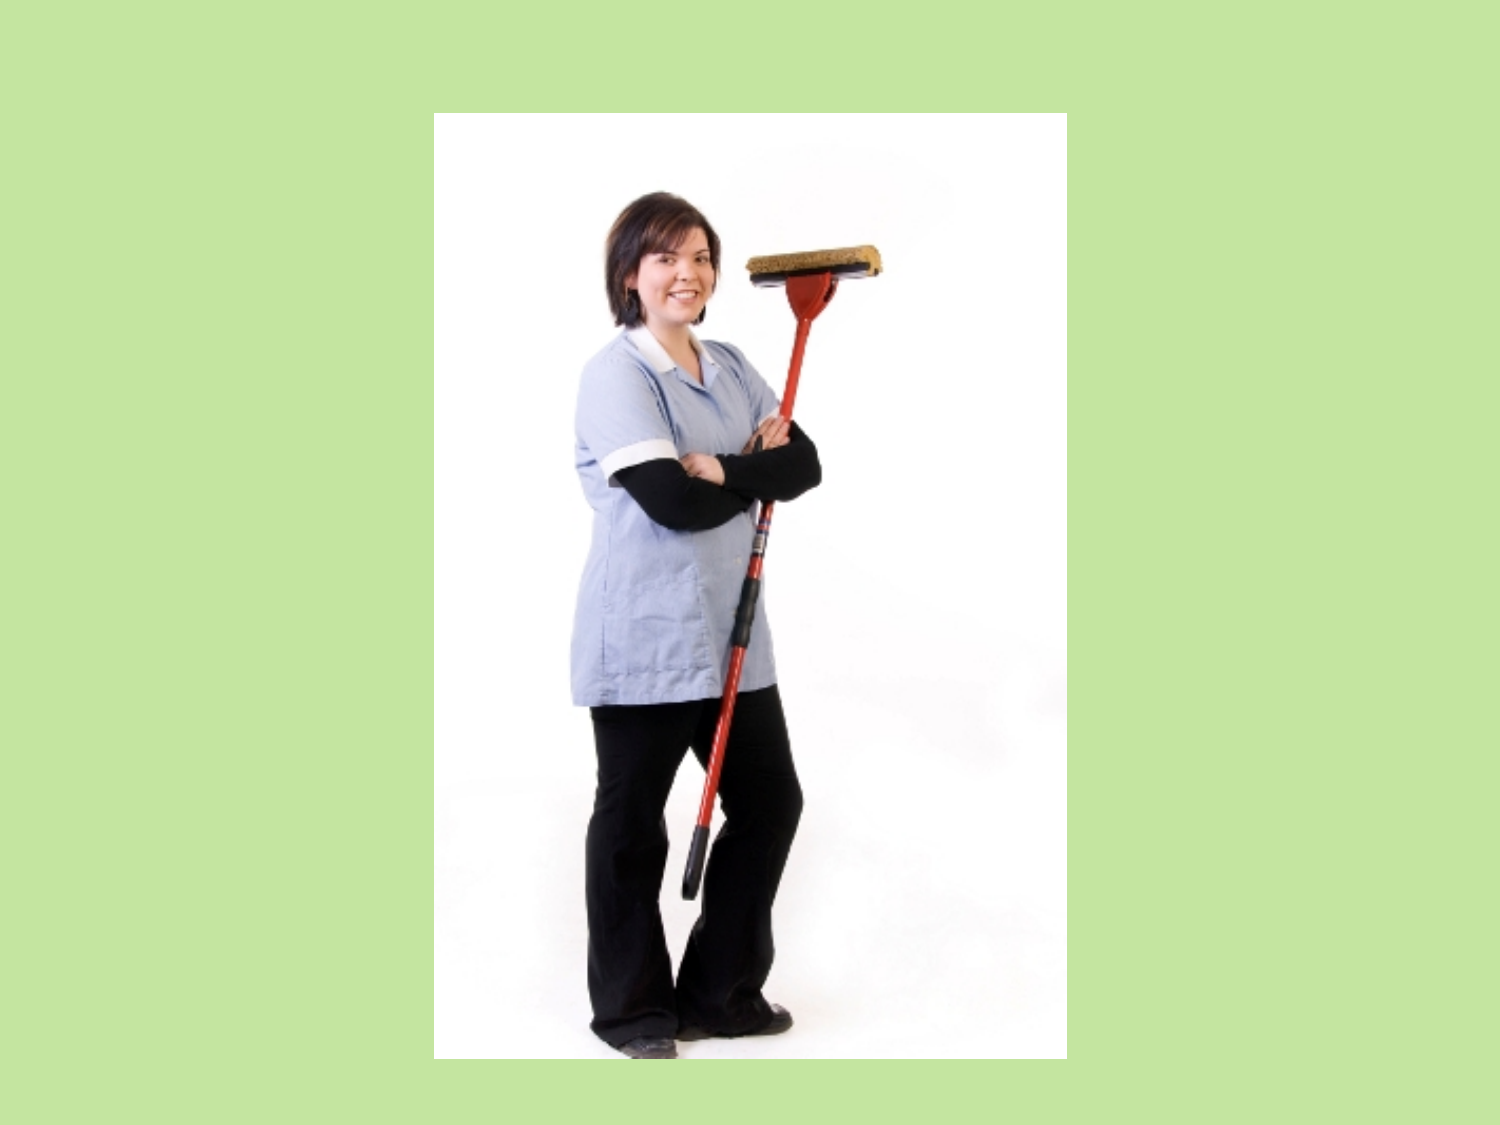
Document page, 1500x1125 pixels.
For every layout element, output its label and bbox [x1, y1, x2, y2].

picture [434, 113, 1067, 1059]
